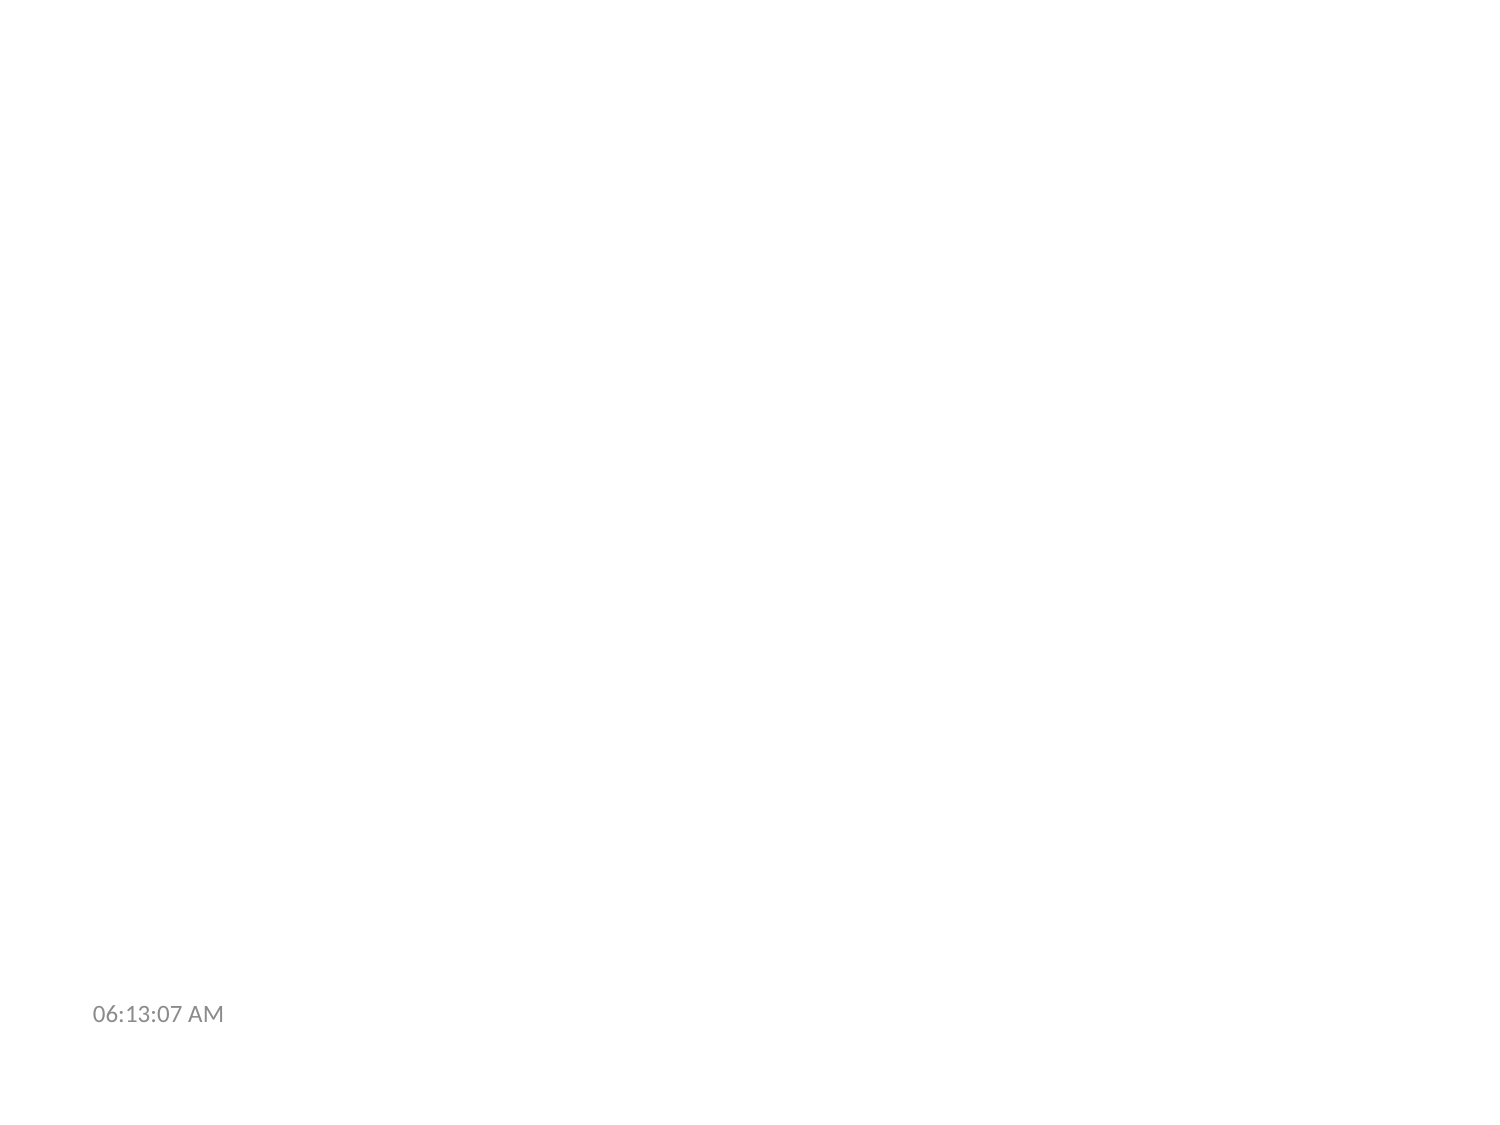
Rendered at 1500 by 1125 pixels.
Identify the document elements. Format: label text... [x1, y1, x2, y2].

text_box 3:35:09 PM [77, 982, 428, 1043]
